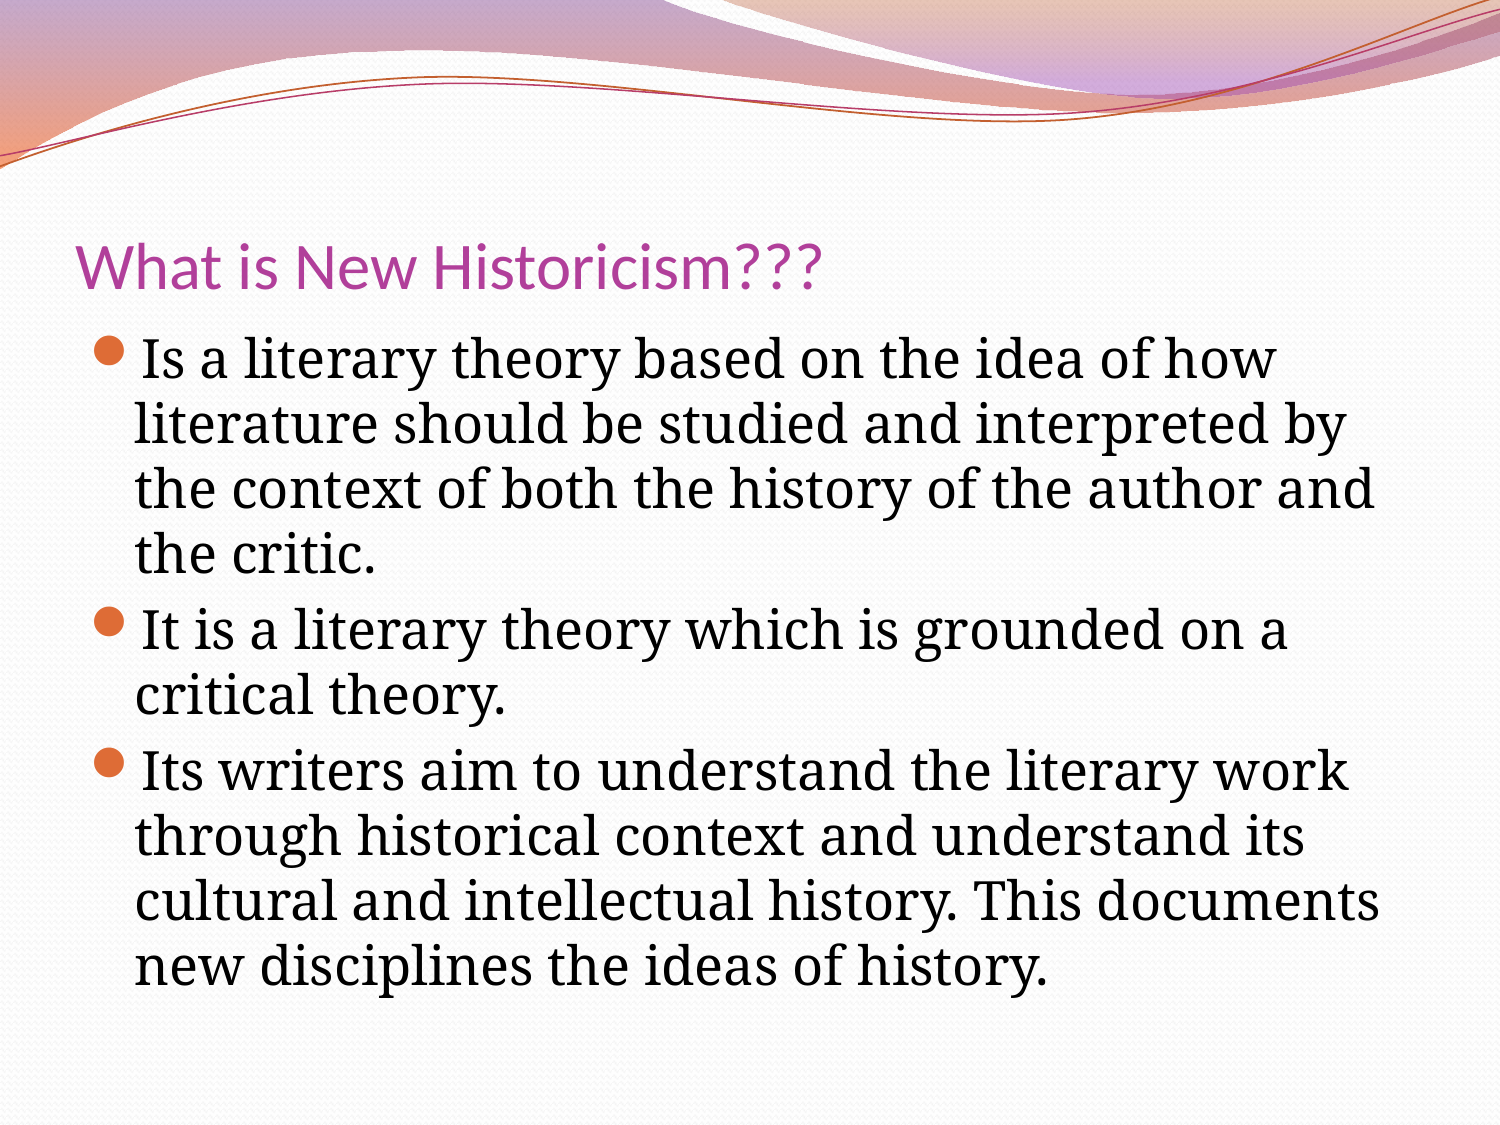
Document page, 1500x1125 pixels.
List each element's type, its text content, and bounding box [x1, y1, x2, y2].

list Is a literary theory based on the idea of how literature should be studied and interpreted by the context of both the history of the author and the critic. It is a literary theory which is grounded on a critical theory. Its writers aim to understand the literary work through historical context and understand its cultural and intellectual history. This documents new disciplines the ideas of history. [75, 317, 1425, 1038]
title What is New Historicism??? [75, 115, 1425, 303]
